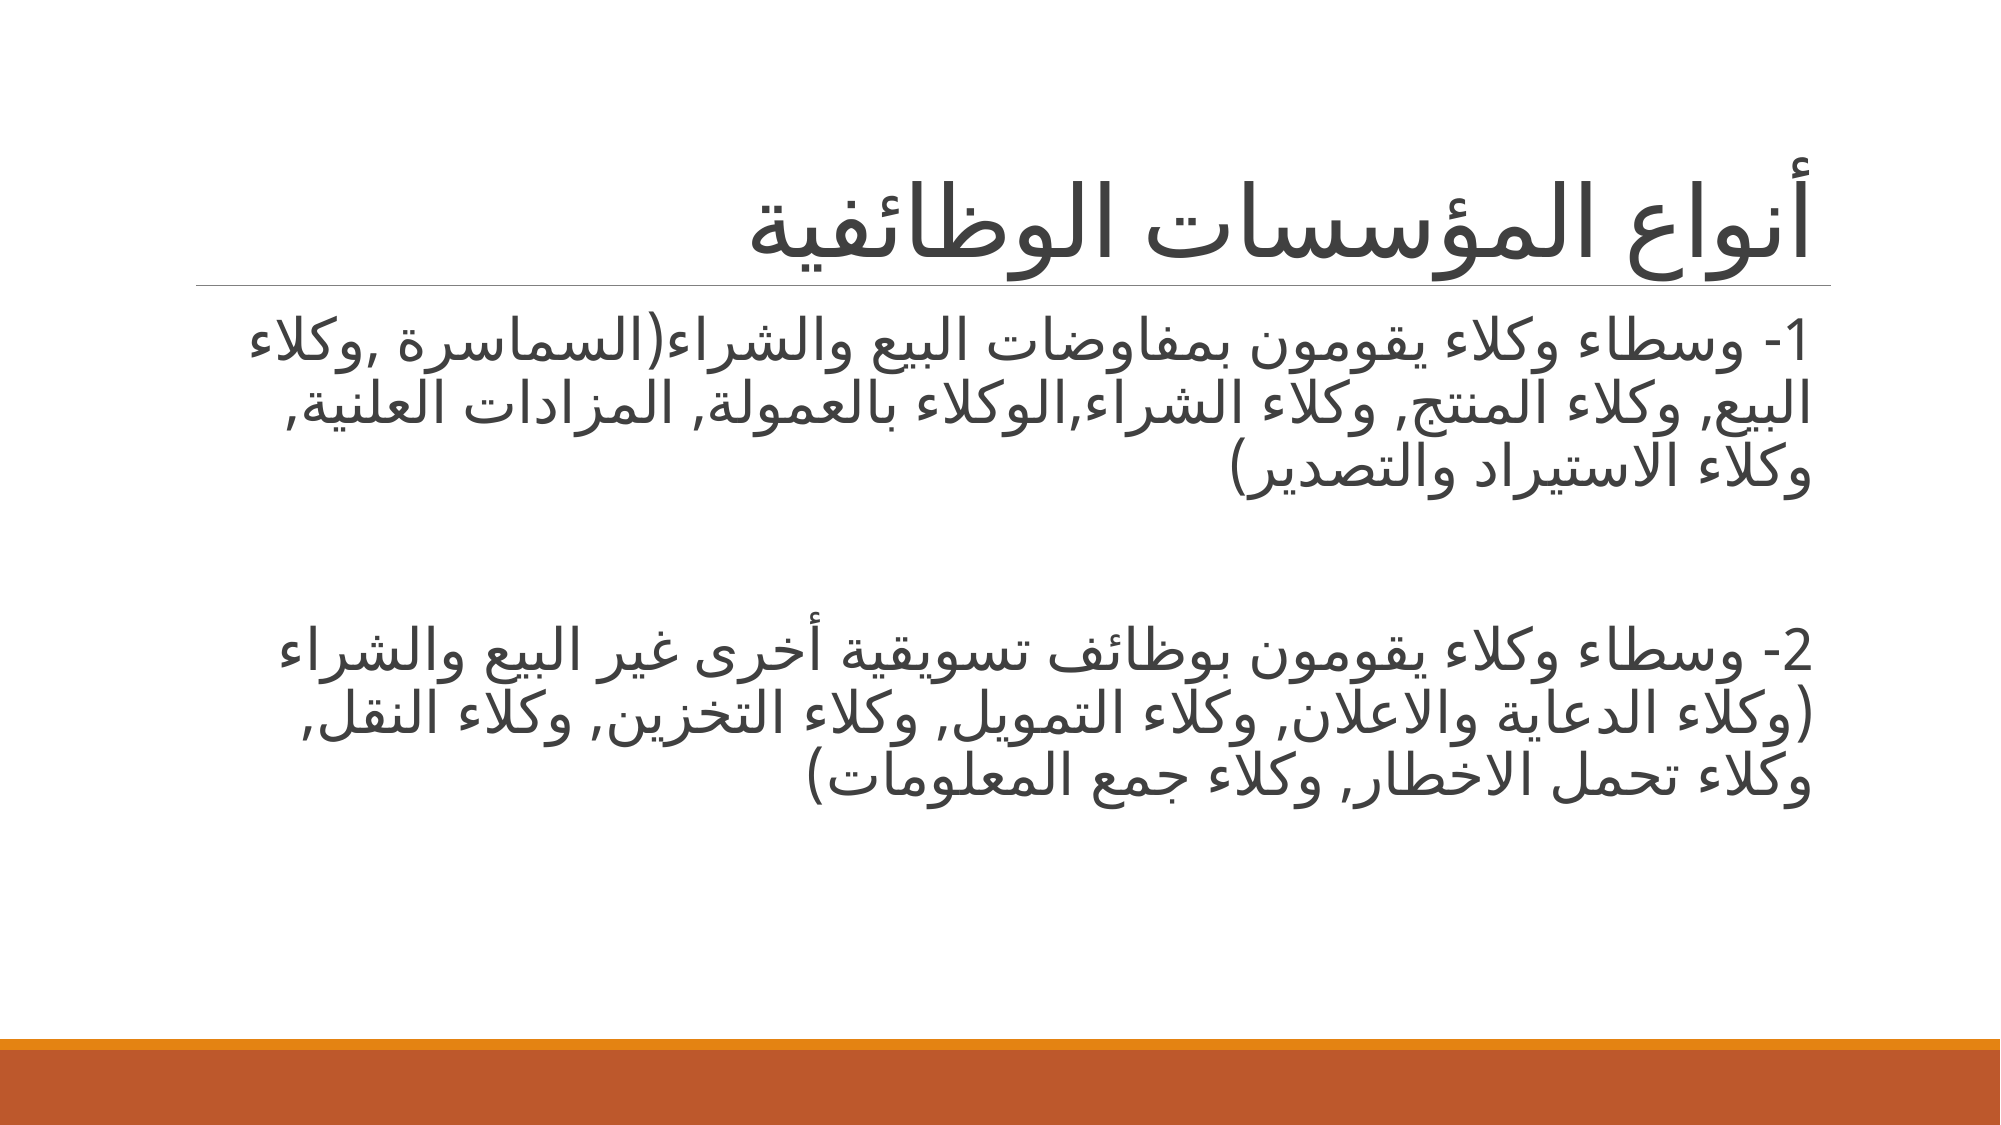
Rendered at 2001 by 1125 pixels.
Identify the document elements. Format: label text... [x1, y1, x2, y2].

list 1- وسطاء وكلاء يقومون بمفاوضات البيع والشراء(السماسرة ,وكلاء البيع, وكلاء المنتج, وكلاء الشراء,الوكلاء بالعمولة, المزادات العلنية, وكلاء الاستيراد والتصدير) 2- وسطاء وكلاء يقومون بوظائف تسويقية أخرى غير البيع والشراء (وكلاء الدعاية والاعلان, وكلاء التمويل, وكلاء التخزين, وكلاء النقل, وكلاء تحمل الاخطار, وكلاء جمع المعلومات) [180, 302, 1830, 963]
title أنواع المؤسسات الوظائفية [180, 47, 1830, 285]
